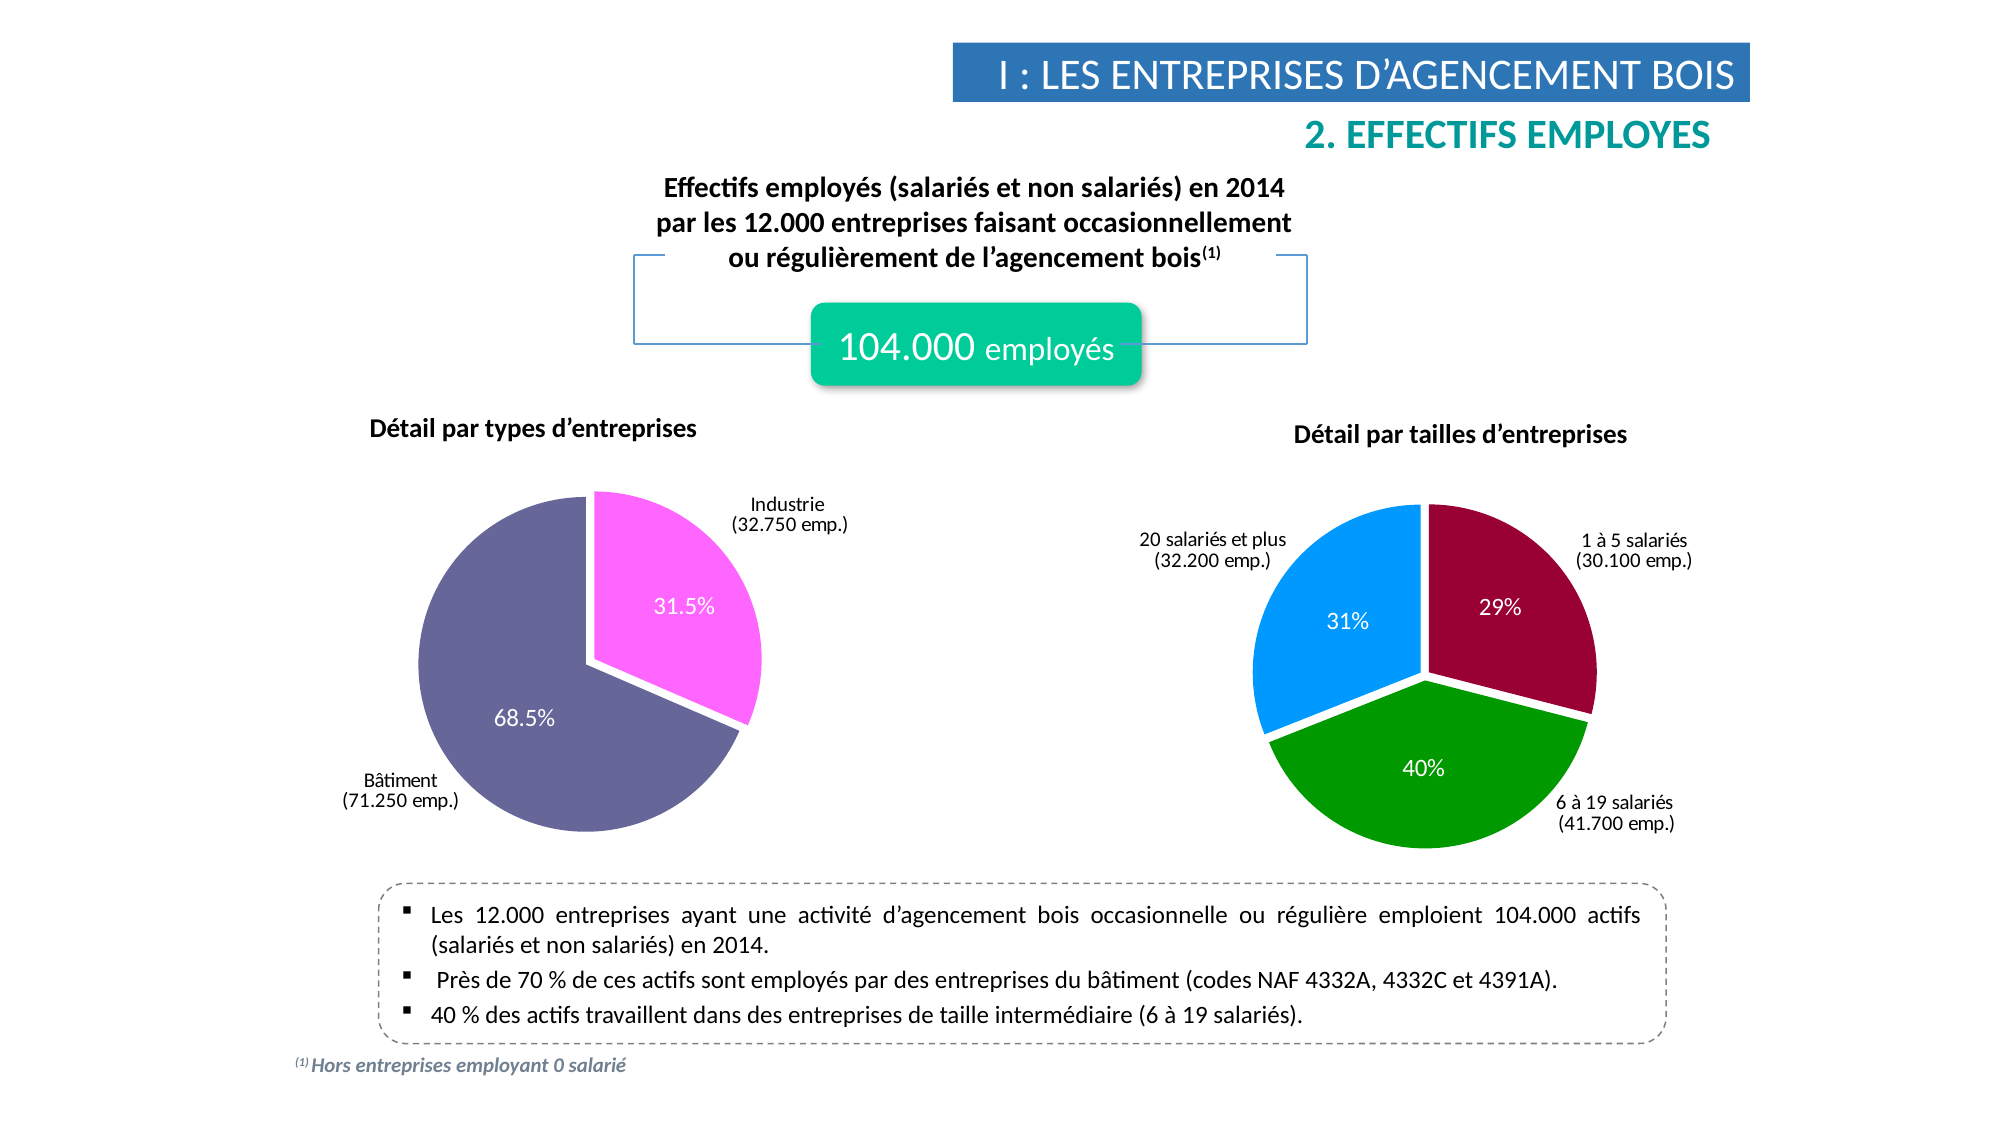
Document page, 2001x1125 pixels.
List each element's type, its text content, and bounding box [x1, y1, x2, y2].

text_box 104.000 employés [810, 302, 1142, 386]
text_box Les 12.000 entreprises ayant une activité d’agencement bois occasionnelle ou régulière emploient 104.000 actifs (salariés et non salariés) en 2014. Près de 70 % de ces actifs sont employés par des entreprises du bâtiment (codes NAF 4332A, 4332C et 4391A). 40 % des actifs travaillent dans des entreprises de taille intermédiaire (6 à 19 salariés). [378, 883, 1667, 1044]
text_box (1) Hors entreprises employant 0 salarié [280, 1044, 835, 1084]
text_box Détail par types d’entreprises [326, 402, 740, 447]
chart [302, 447, 894, 891]
text_box Effectifs employés (salariés et non salariés) en 2014 par les 12.000 entreprises faisant occasionnellement ou régulièrement de l’agencement bois(1) [622, 160, 1328, 312]
chart [1120, 372, 1739, 905]
text_box I : LES ENTREPRISES D’AGENCEMENT BOIS [952, 42, 1750, 102]
text_box 2. EFFECTIFS EMPLOYES [1448, 101, 1727, 161]
slide_number 9/60 [1412, 1042, 1863, 1103]
